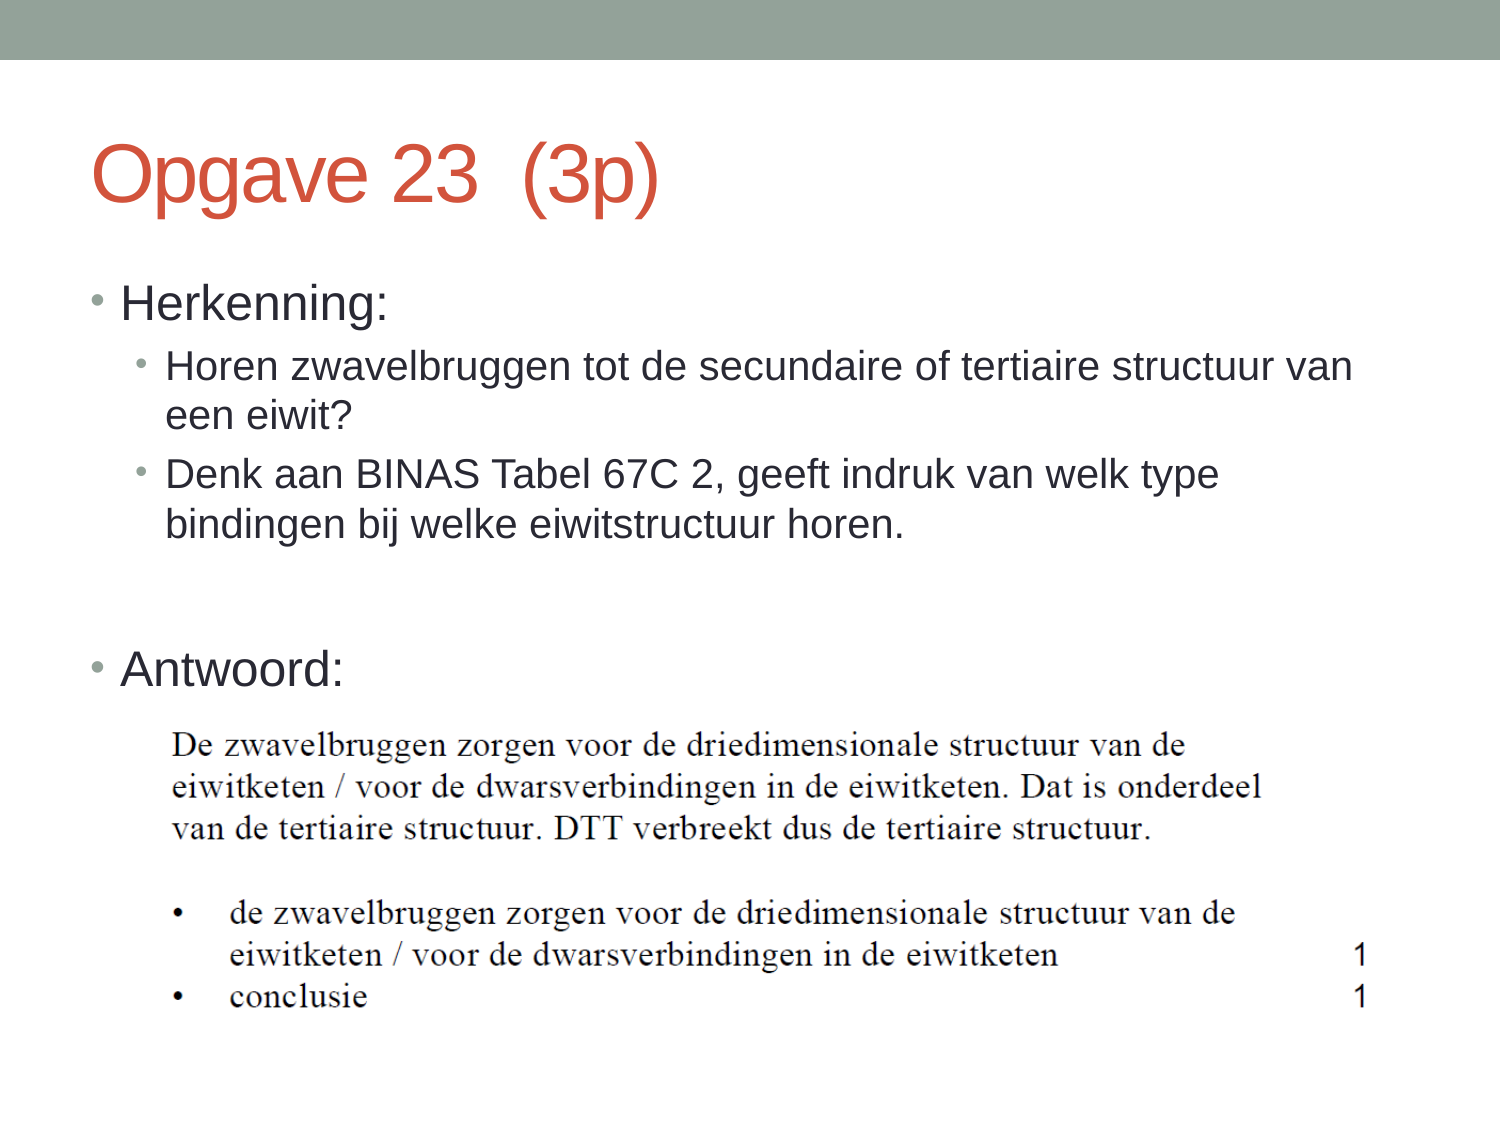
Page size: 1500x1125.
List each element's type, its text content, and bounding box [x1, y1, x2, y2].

picture [145, 727, 1411, 1048]
list Herkenning: Horen zwavelbruggen tot de secundaire of tertiaire structuur van een eiwit? Denk aan BINAS Tabel 67C 2, geeft indruk van welk type bindingen bij welke eiwitstructuur horen. Antwoord: [75, 262, 1425, 1063]
title Opgave 23 (3p) [75, 87, 1425, 250]
